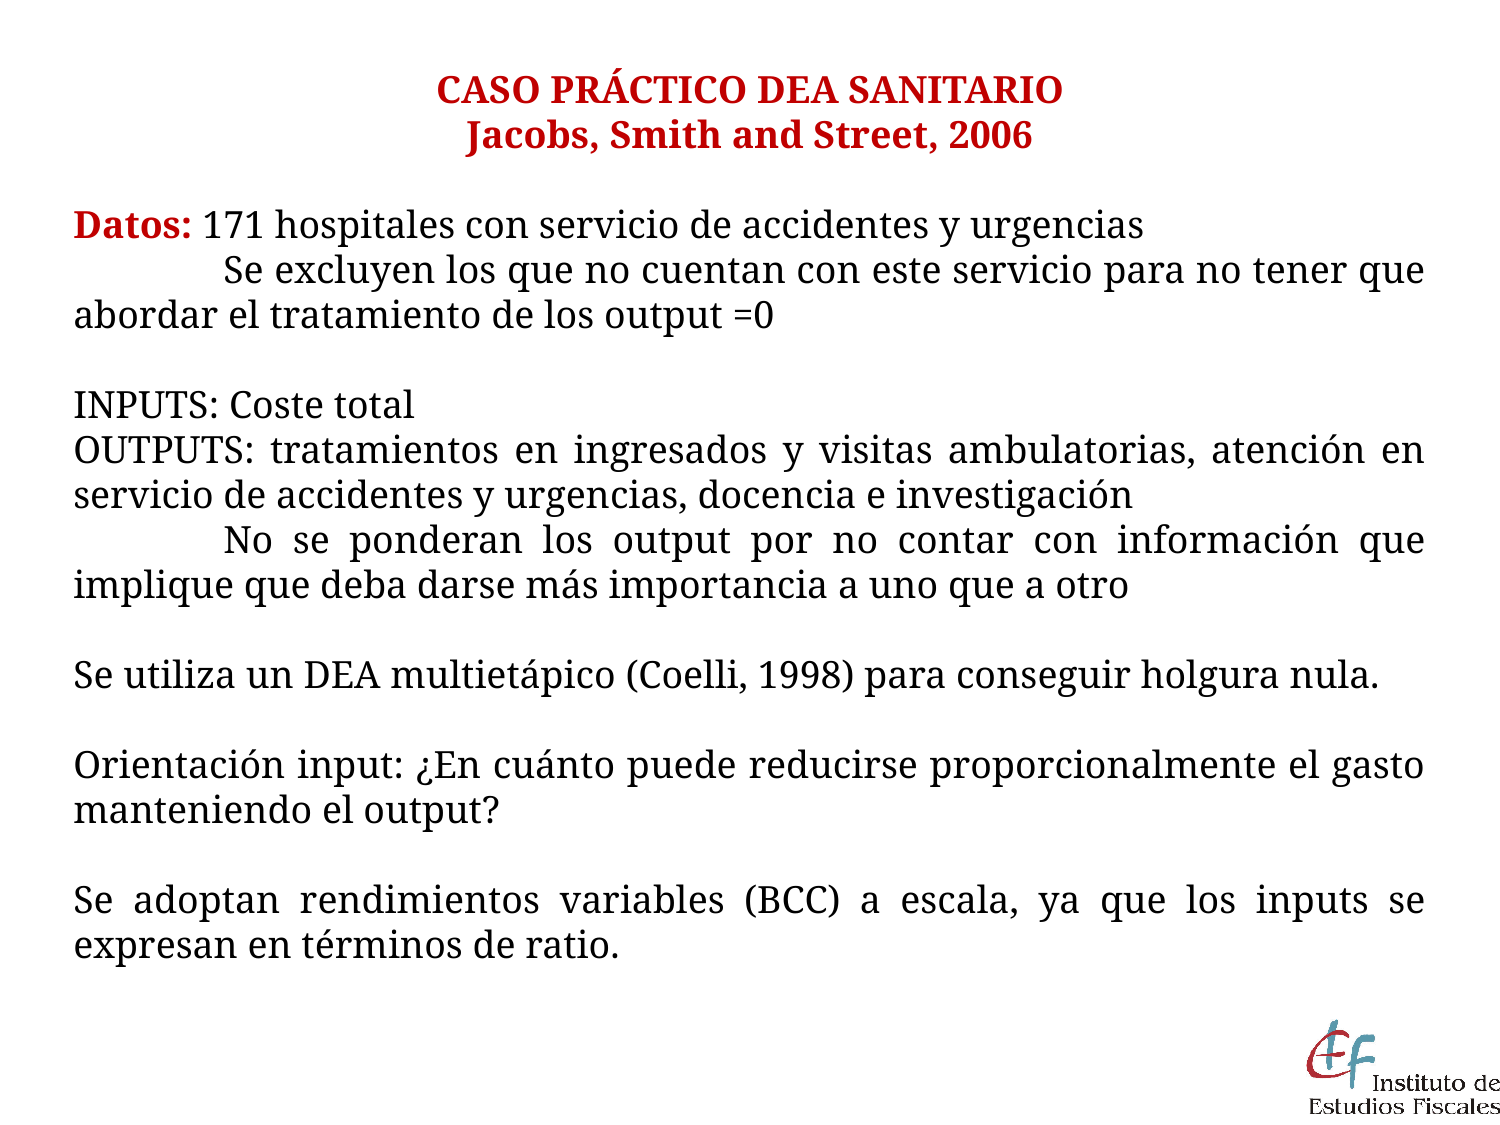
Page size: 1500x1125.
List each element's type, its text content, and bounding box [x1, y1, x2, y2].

picture [1306, 1019, 1500, 1114]
text_box CASO PRÁCTICO DEA SANITARIO Jacobs, Smith and Street, 2006 Datos: 171 hospitales con servicio de accidentes y urgencias Se excluyen los que no cuentan con este servicio para no tener que abordar el tratamiento de los output =0 INPUTS: Coste total OUTPUTS: tratamientos en ingresados y visitas ambulatorias, atención en servicio de accidentes y urgencias, docencia e investigación No se ponderan los output por no contar con información que implique que deba darse más importancia a uno que a otro Se utiliza un DEA multietápico (Coelli, 1998) para conseguir holgura nula. Orientación input: ¿En cuánto puede reducirse proporcionalmente el gasto manteniendo el output? Se adoptan rendimientos variables (BCC) a escala, ya que los inputs se expresan en términos de ratio. [58, 58, 1442, 1064]
